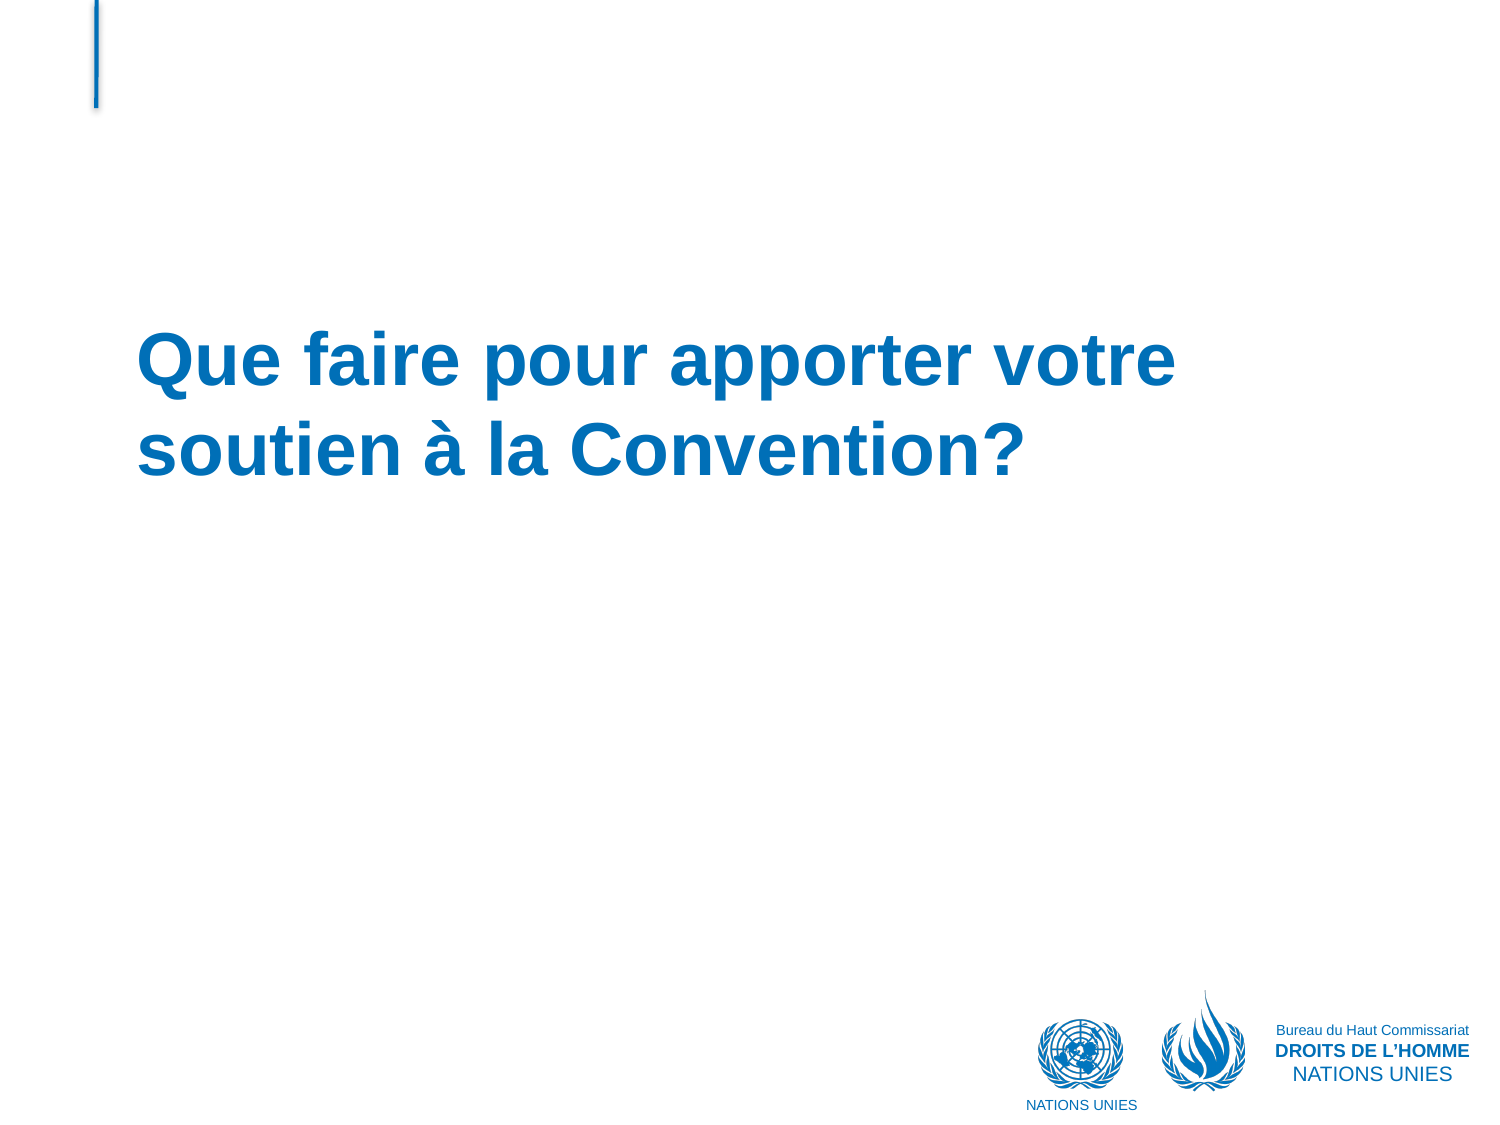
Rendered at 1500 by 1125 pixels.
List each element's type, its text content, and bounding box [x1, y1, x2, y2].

picture [1037, 990, 1457, 1107]
text_box Bureau du Haut Commissariat DROITS DE L’HOMME NATIONS UNIES [1245, 1013, 1500, 1094]
title Que faire pour apporter votre soutien à la Convention? [121, 303, 1363, 675]
text_box NATIONS UNIES [980, 1088, 1184, 1121]
